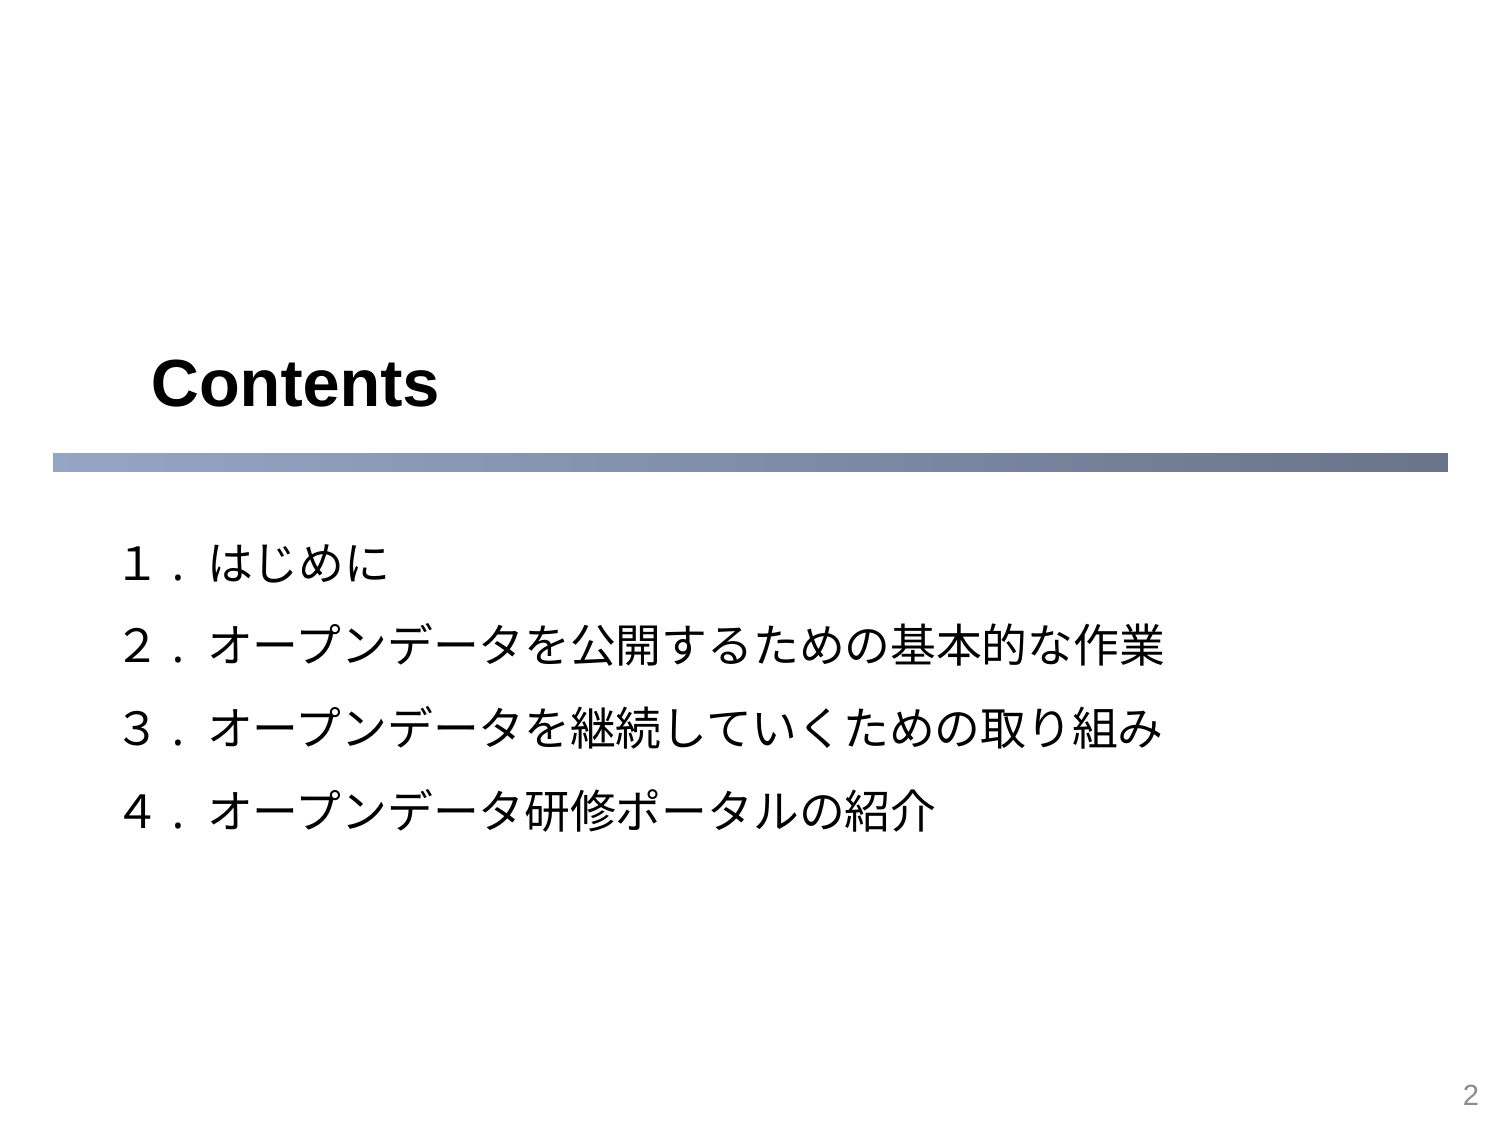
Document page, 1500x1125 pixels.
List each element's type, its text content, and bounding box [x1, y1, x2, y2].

text_box １. はじめに [100, 527, 1436, 598]
text_box ３. オープンデータを継続していくための取り組み [100, 692, 1436, 764]
text_box ４. オープンデータ研修ポータルの紹介 [100, 775, 1436, 846]
slide_number 1 [1411, 1070, 1495, 1118]
text_box ２. オープンデータを公開するための基本的な作業 [100, 609, 1436, 681]
